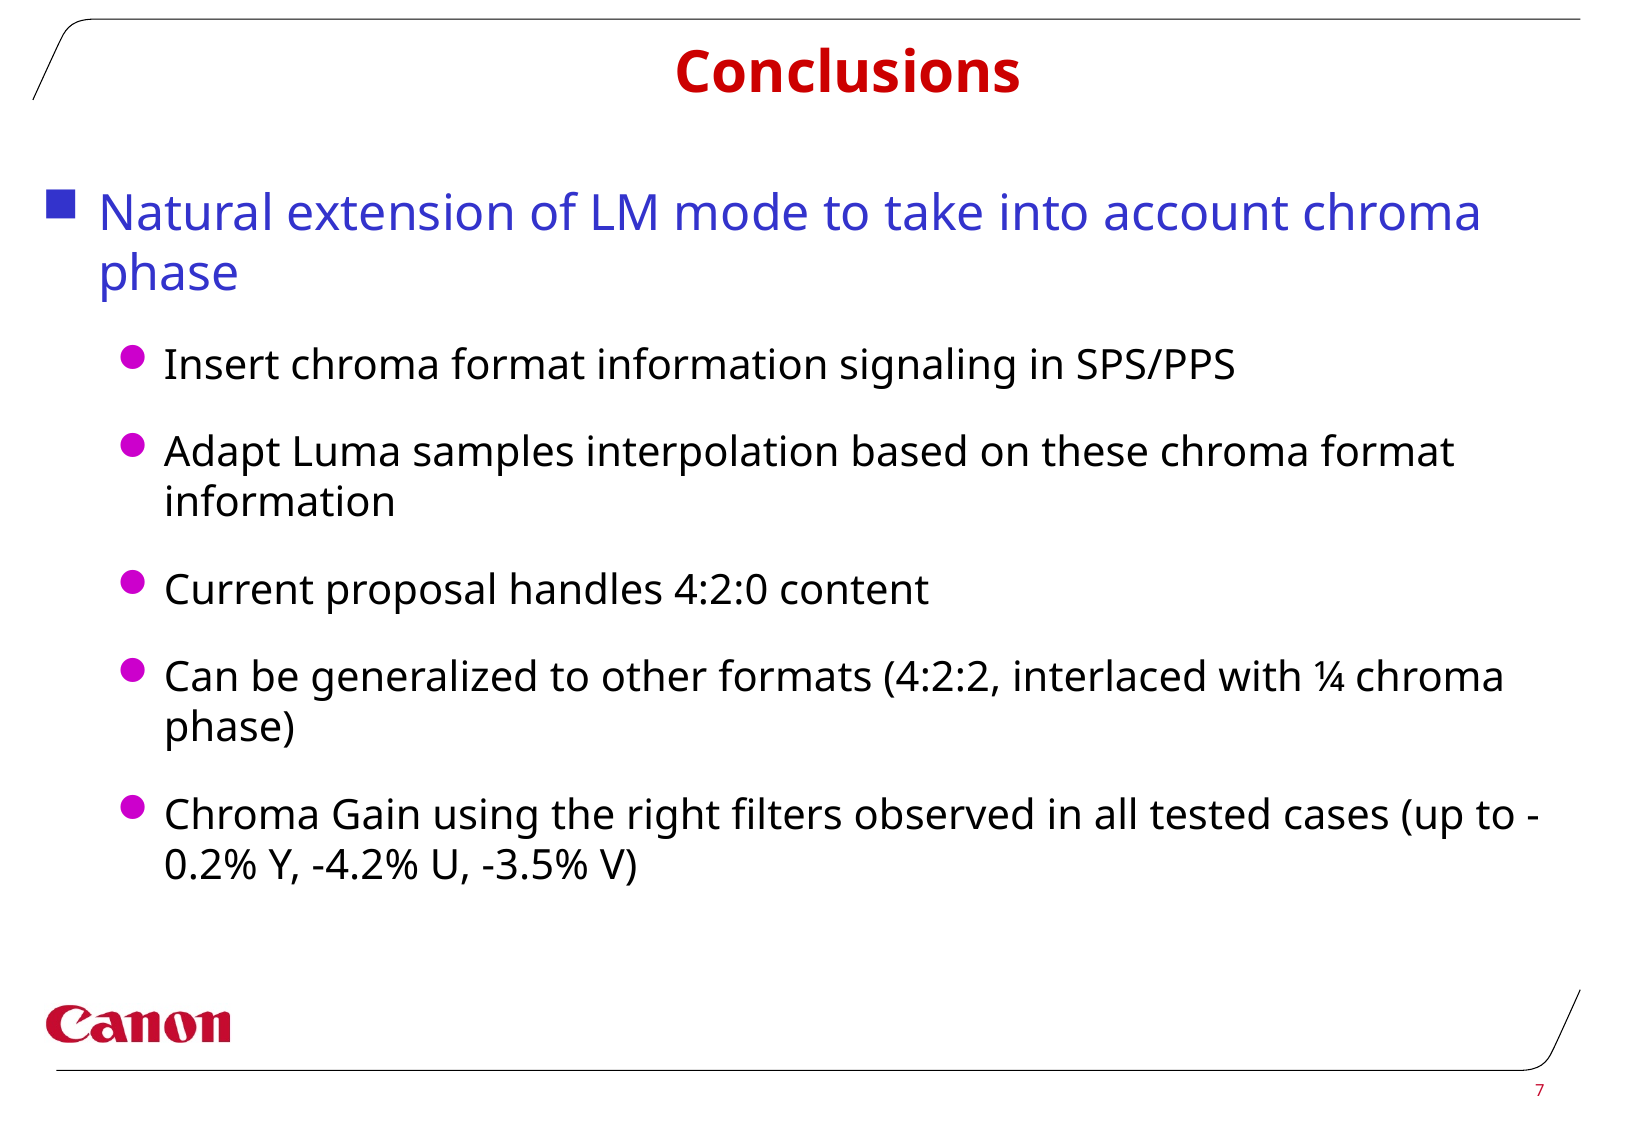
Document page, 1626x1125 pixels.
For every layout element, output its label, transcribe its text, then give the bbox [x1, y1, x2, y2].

list Natural extension of LM mode to take into account chroma phase Insert chroma format information signaling in SPS/PPS Adapt Luma samples interpolation based on these chroma format information Current proposal handles 4:2:0 content Can be generalized to other formats (4:2:2, interlaced with ¼ chroma phase) Chroma Gain using the right filters observed in all tested cases (up to -0.2% Y, -4.2% U, -3.5% V) [27, 172, 1585, 1004]
slide_number 7 [1414, 1063, 1545, 1103]
title Conclusions [150, 18, 1546, 120]
picture [44, 1004, 232, 1043]
